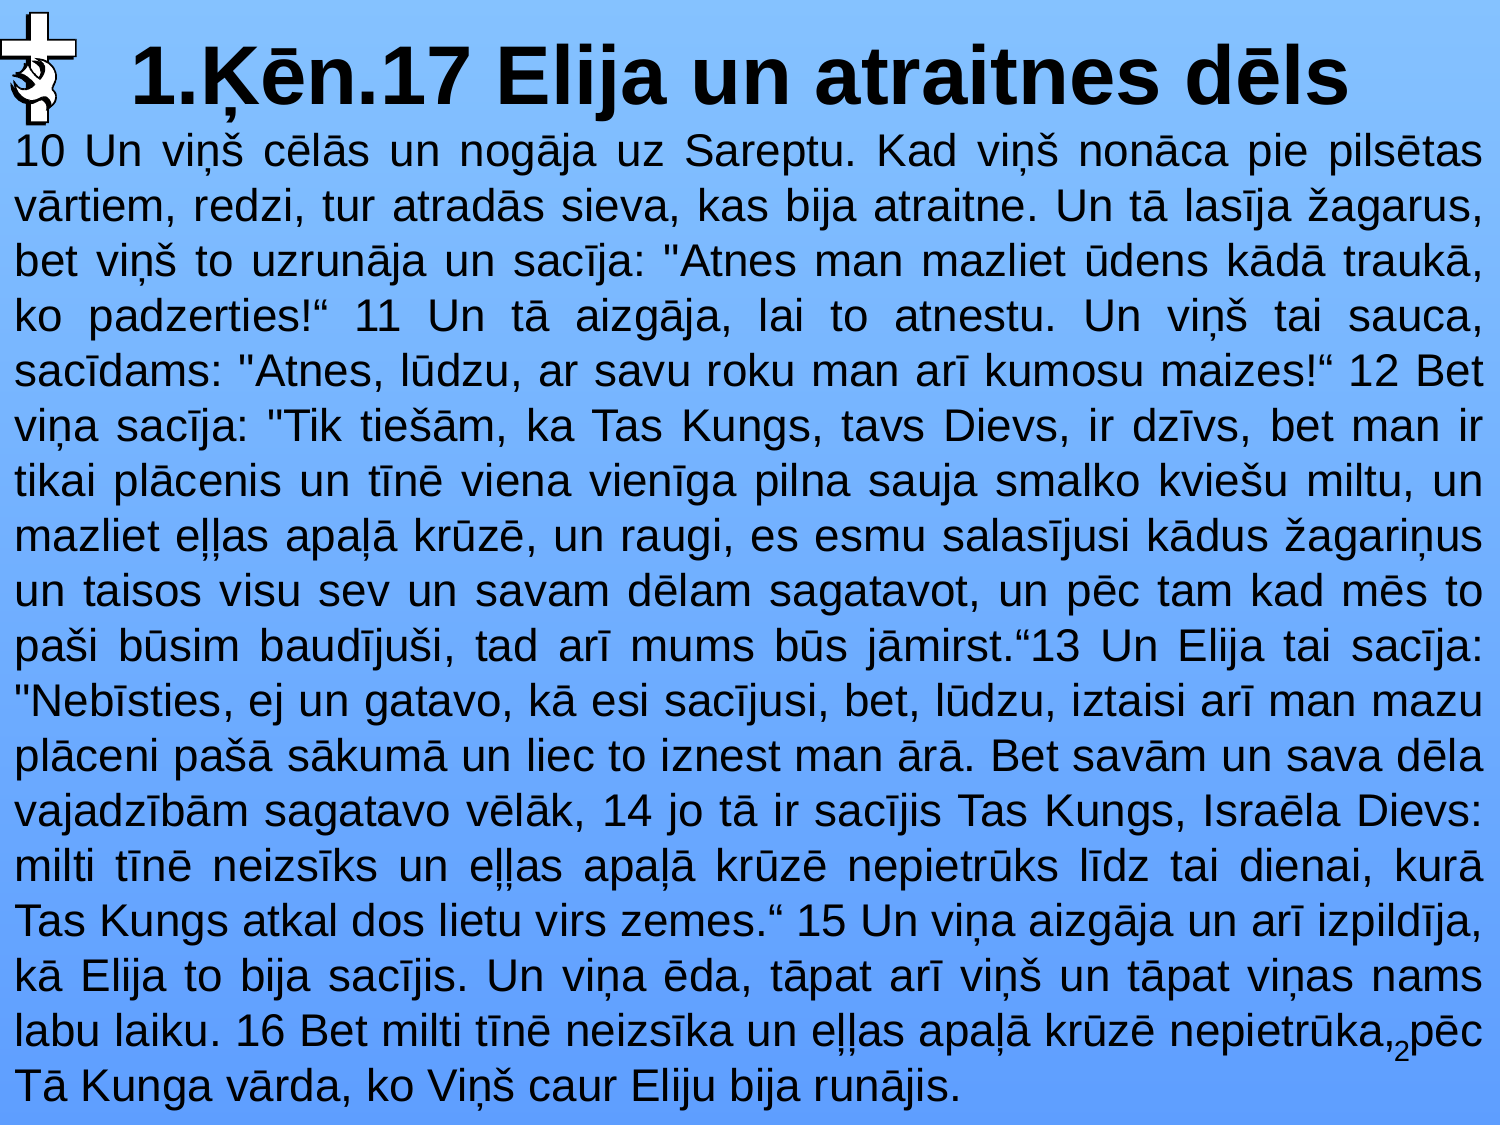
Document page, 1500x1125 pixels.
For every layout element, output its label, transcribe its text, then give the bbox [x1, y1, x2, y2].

title 1.Ķēn.17 Elija un atraitnes dēls [29, 0, 1500, 113]
picture [0, 11, 77, 126]
text_box 10 Un viņš cēlās un nogāja uz Sareptu. Kad viņš nonāca pie pilsētas vārtiem, redzi, tur atradās sieva, kas bija atraitne. Un tā lasīja žagarus, bet viņš to uzrunāja un sacīja: "Atnes man mazliet ūdens kādā traukā, ko padzerties!“ 11 Un tā aizgāja, lai to atnestu. Un viņš tai sauca, sacīdams: "Atnes, lūdzu, ar savu roku man arī kumosu maizes!“ 12 Bet viņa sacīja: "Tik tiešām, ka Tas Kungs, tavs Dievs, ir dzīvs, bet man ir tikai plācenis un tīnē viena vienīga pilna sauja smalko kviešu miltu, un mazliet eļļas apaļā krūzē, un raugi, es esmu salasījusi kādus žagariņus un taisos visu sev un savam dēlam sagatavot, un pēc tam kad mēs to paši būsim baudījuši, tad arī mums būs jāmirst.“13 Un Elija tai sacīja: "Nebīsties, ej un gatavo, kā esi sacījusi, bet, lūdzu, iztaisi arī man mazu plāceni pašā sākumā un liec to iznest man ārā. Bet savām un sava dēla vajadzībām sagatavo vēlāk, 14 jo tā ir sacījis Tas Kungs, Israēla Dievs: milti tīnē neizsīks un eļļas apaļā krūzē nepietrūks līdz tai dienai, kurā Tas Kungs atkal dos lietu virs zemes.“ 15 Un viņa aizgāja un arī izpildīja, kā Elija to bija sacījis. Un viņa ēda, tāpat arī viņš un tāpat viņas nams labu laiku. 16 Bet milti tīnē neizsīka un eļļas apaļā krūzē nepietrūka, pēc Tā Kunga vārda, ko Viņš caur Eliju bija runājis. [0, 113, 1500, 1118]
